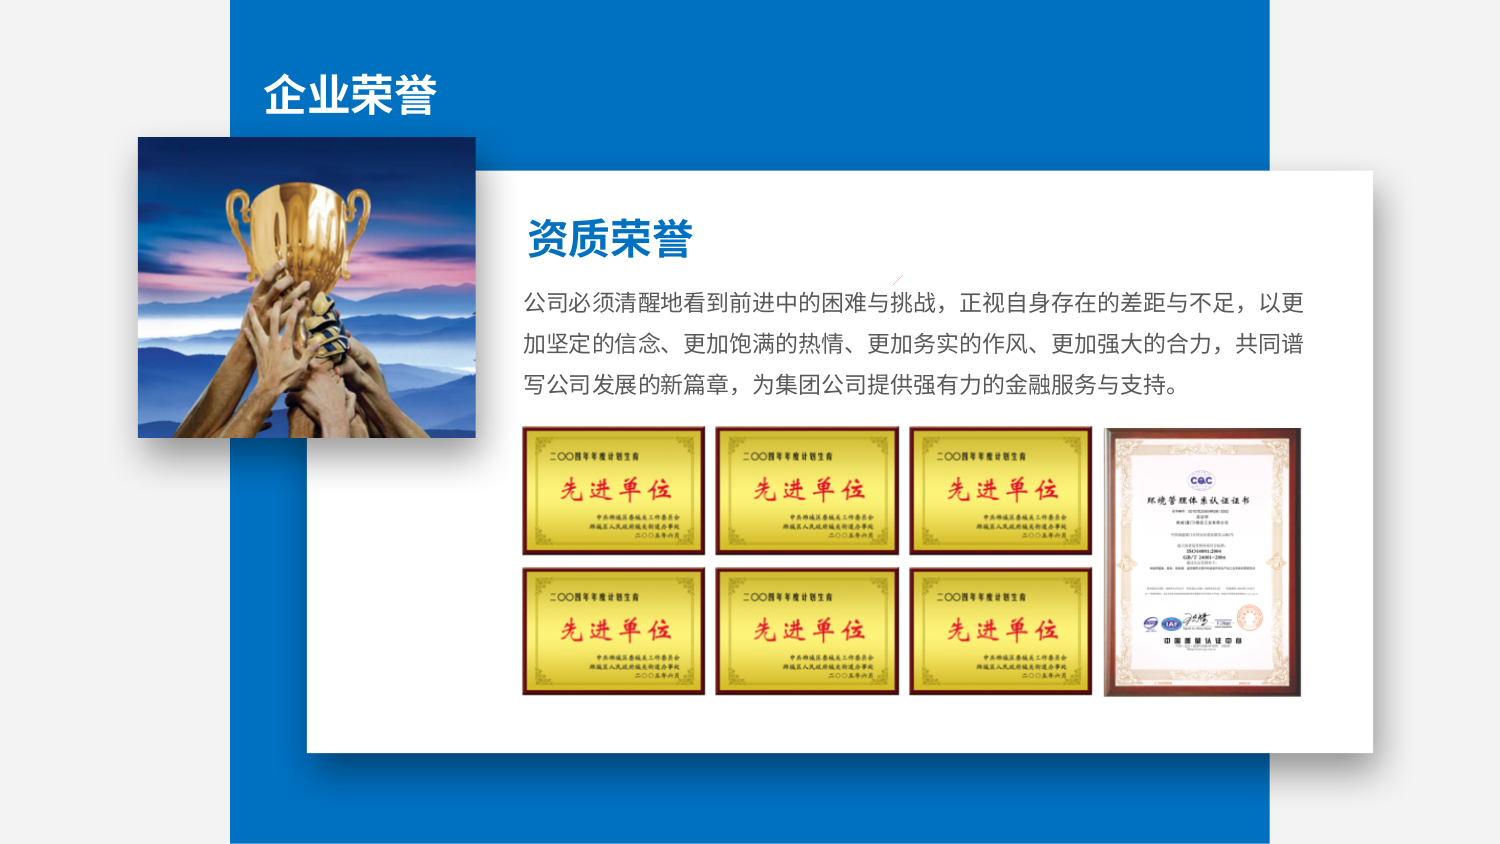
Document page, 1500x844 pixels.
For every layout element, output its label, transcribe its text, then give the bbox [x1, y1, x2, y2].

text_box 企业荣誉 [263, 61, 1035, 126]
text_box 资质荣誉 [516, 206, 981, 268]
text_box 公司必须清醒地看到前进中的困难与挑战，正视自身存在的差距与不足，以更加坚定的信念、更加饱满的热情、更加务实的作风、更加强大的合力，共同谱写公司发展的新篇章，为集团公司提供强有力的金融服务与支持。 [511, 269, 1318, 432]
picture [516, 419, 1097, 703]
picture [1101, 428, 1304, 697]
text_box [306, 170, 1374, 754]
text_box [137, 137, 477, 438]
